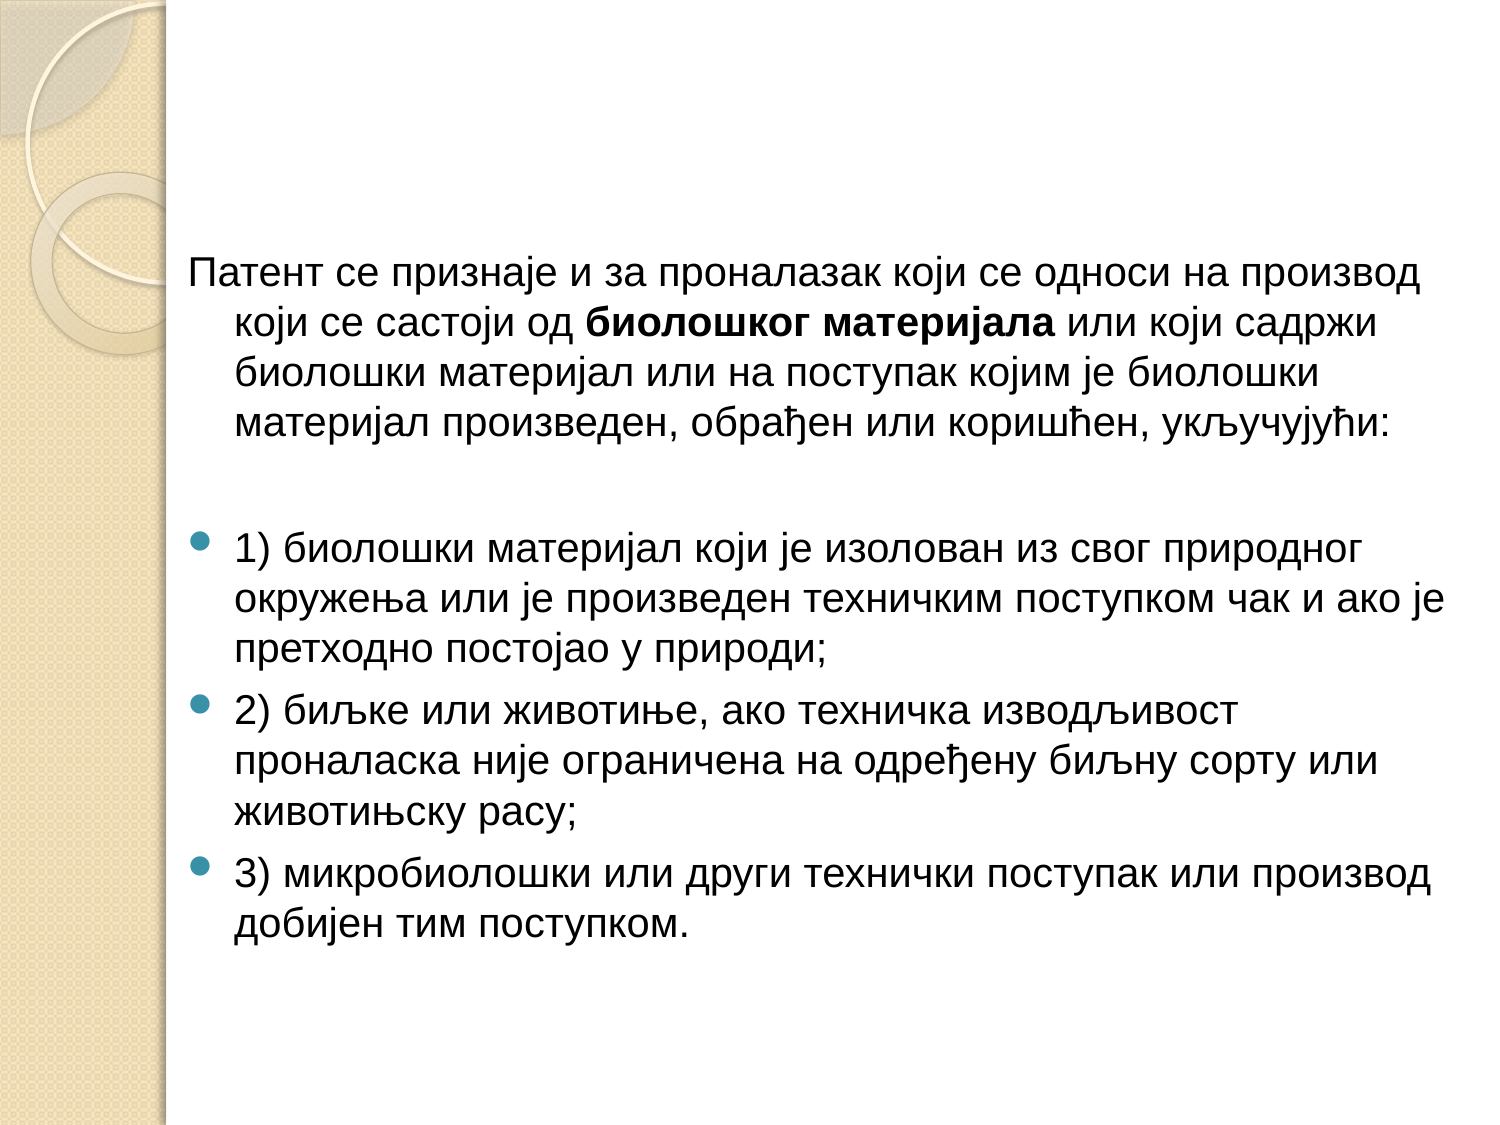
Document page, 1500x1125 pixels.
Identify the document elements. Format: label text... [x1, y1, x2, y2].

list Патент се признаје и за проналазак који се односи на производ који се састоји од биолошког материјала или који садржи биолошки материјал или на поступак којим је биолошки материјал произведен, обрађен или коришћен, укључујући: 1) биолошки материјал који је изолован из свог природног окружења или је произведен техничким поступком чак и ако је претходно постојао у природи; 2) биљке или животиње, ако техничка изводљивост проналаска није ограничена на одређену биљну сорту или животињску расу; 3) микробиолошки или други технички поступак или производ добијен тим поступком. [159, 237, 1466, 1125]
